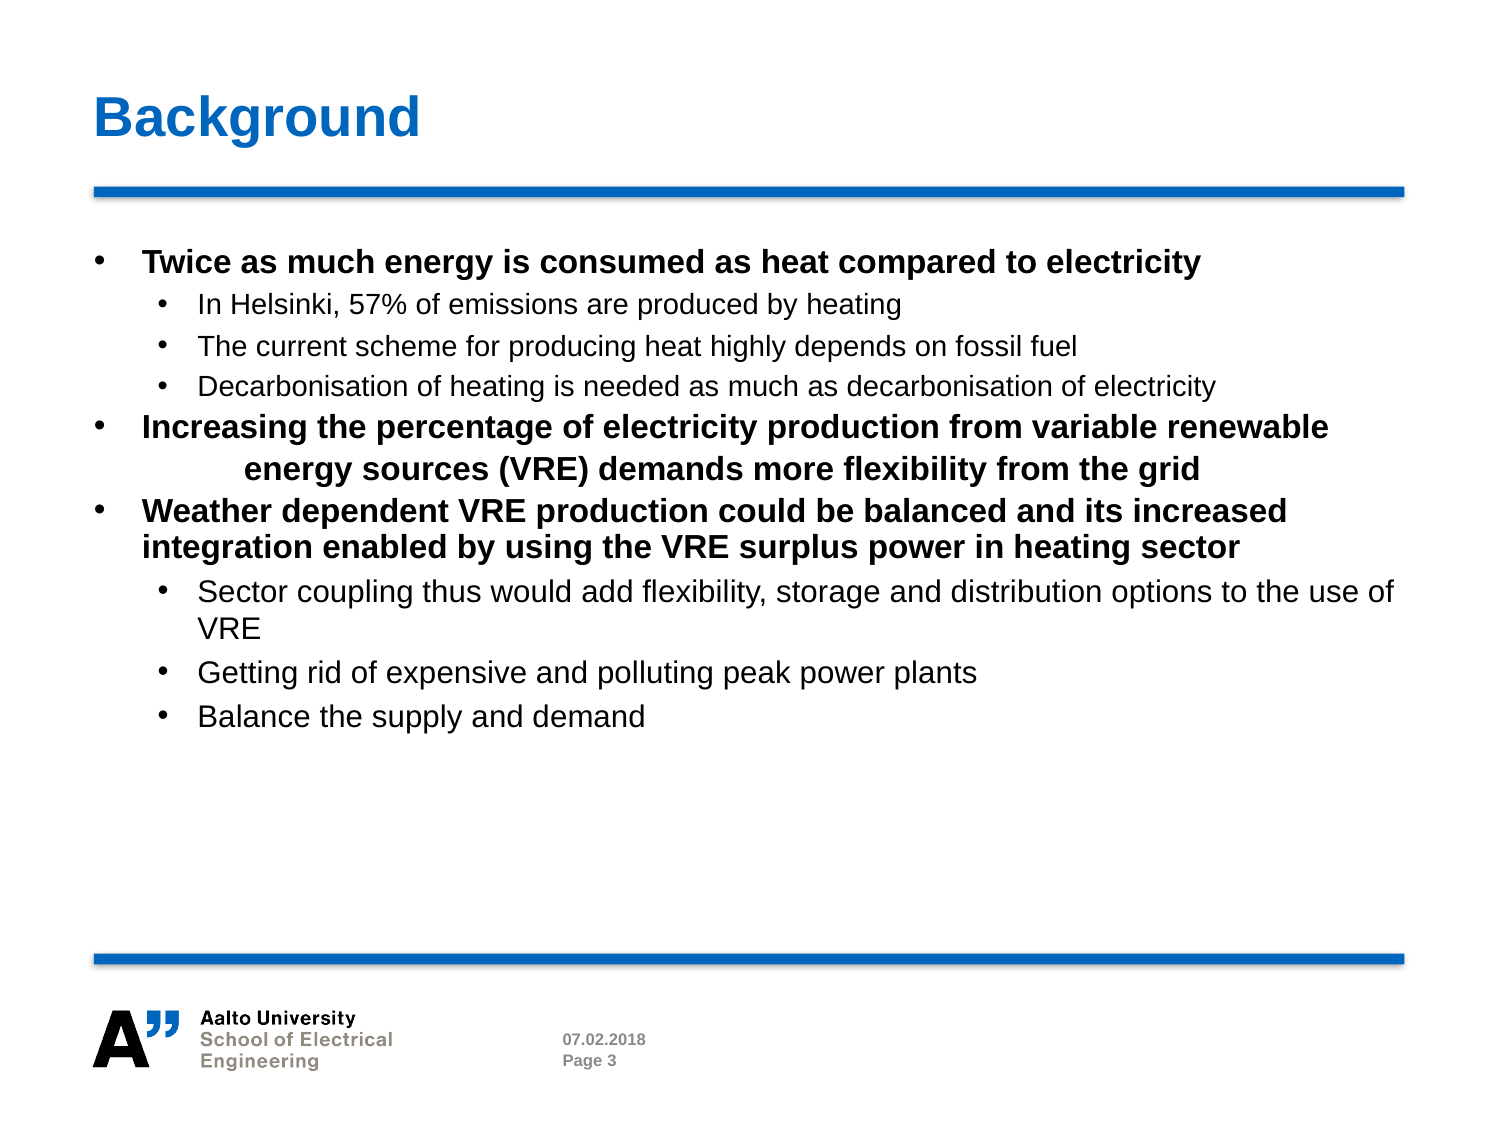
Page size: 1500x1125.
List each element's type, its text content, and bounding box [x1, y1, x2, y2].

title Background [93, 80, 1369, 228]
slide_number Page 3 [562, 1050, 816, 1071]
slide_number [562, 1029, 816, 1050]
list Twice as much energy is consumed as heat compared to electricity In Helsinki, 57% of emissions are produced by heating The current scheme for producing heat highly depends on fossil fuel​ Decarbonisation of heating is needed as much as decarbonisation of electricity Increasing the percentage of electricity production from variable renewable energy sources (VRE) demands more flexibility from the grid​ Weather dependent VRE production could be balanced and its increased integration enabled by using the VRE surplus power in heating sector Sector coupling thus would add flexibility, storage and distribution options to the use of VRE Getting rid of expensive and polluting peak power plants Balance the supply and demand [93, 202, 1407, 889]
picture [35, 953, 449, 1125]
